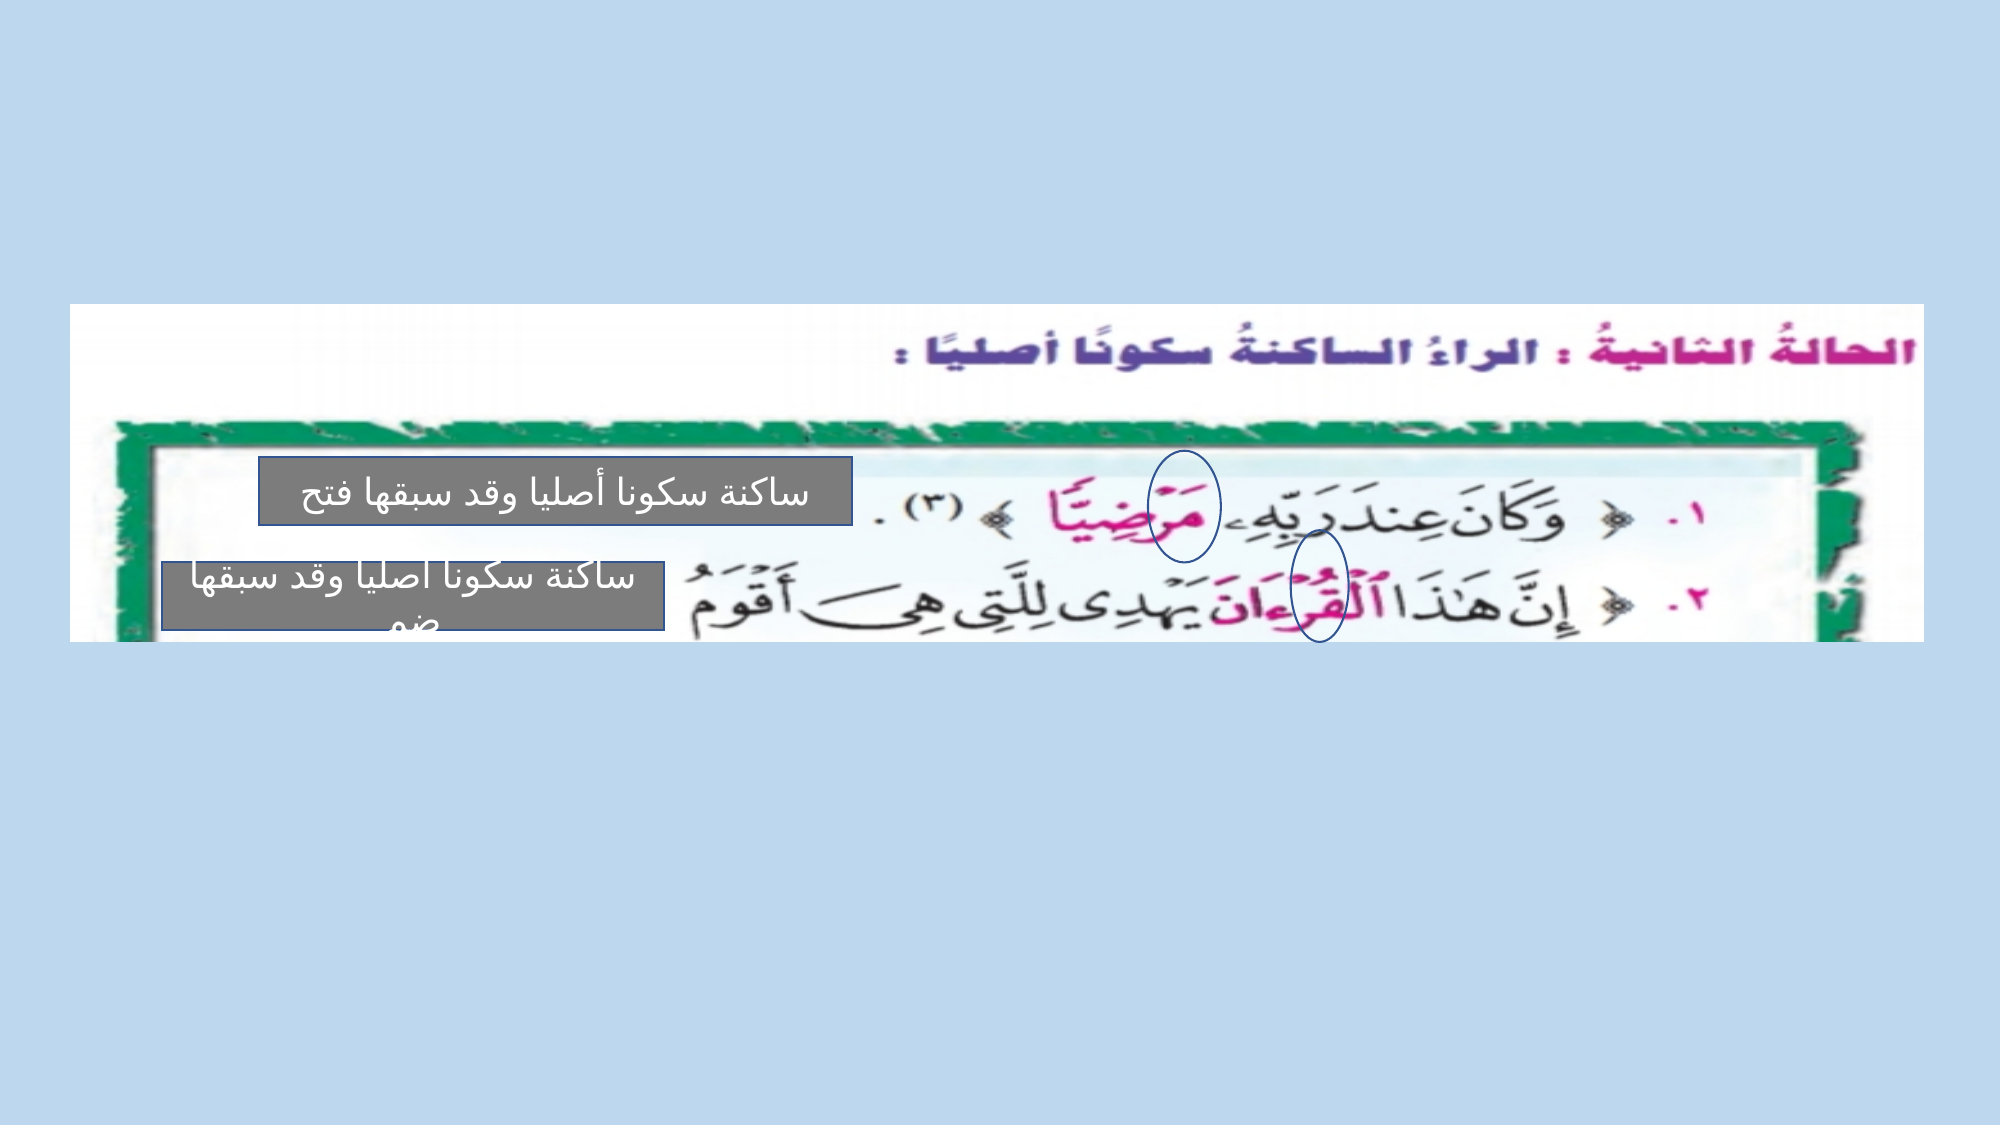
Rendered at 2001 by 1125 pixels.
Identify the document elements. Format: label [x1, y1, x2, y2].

picture [70, 304, 1924, 642]
